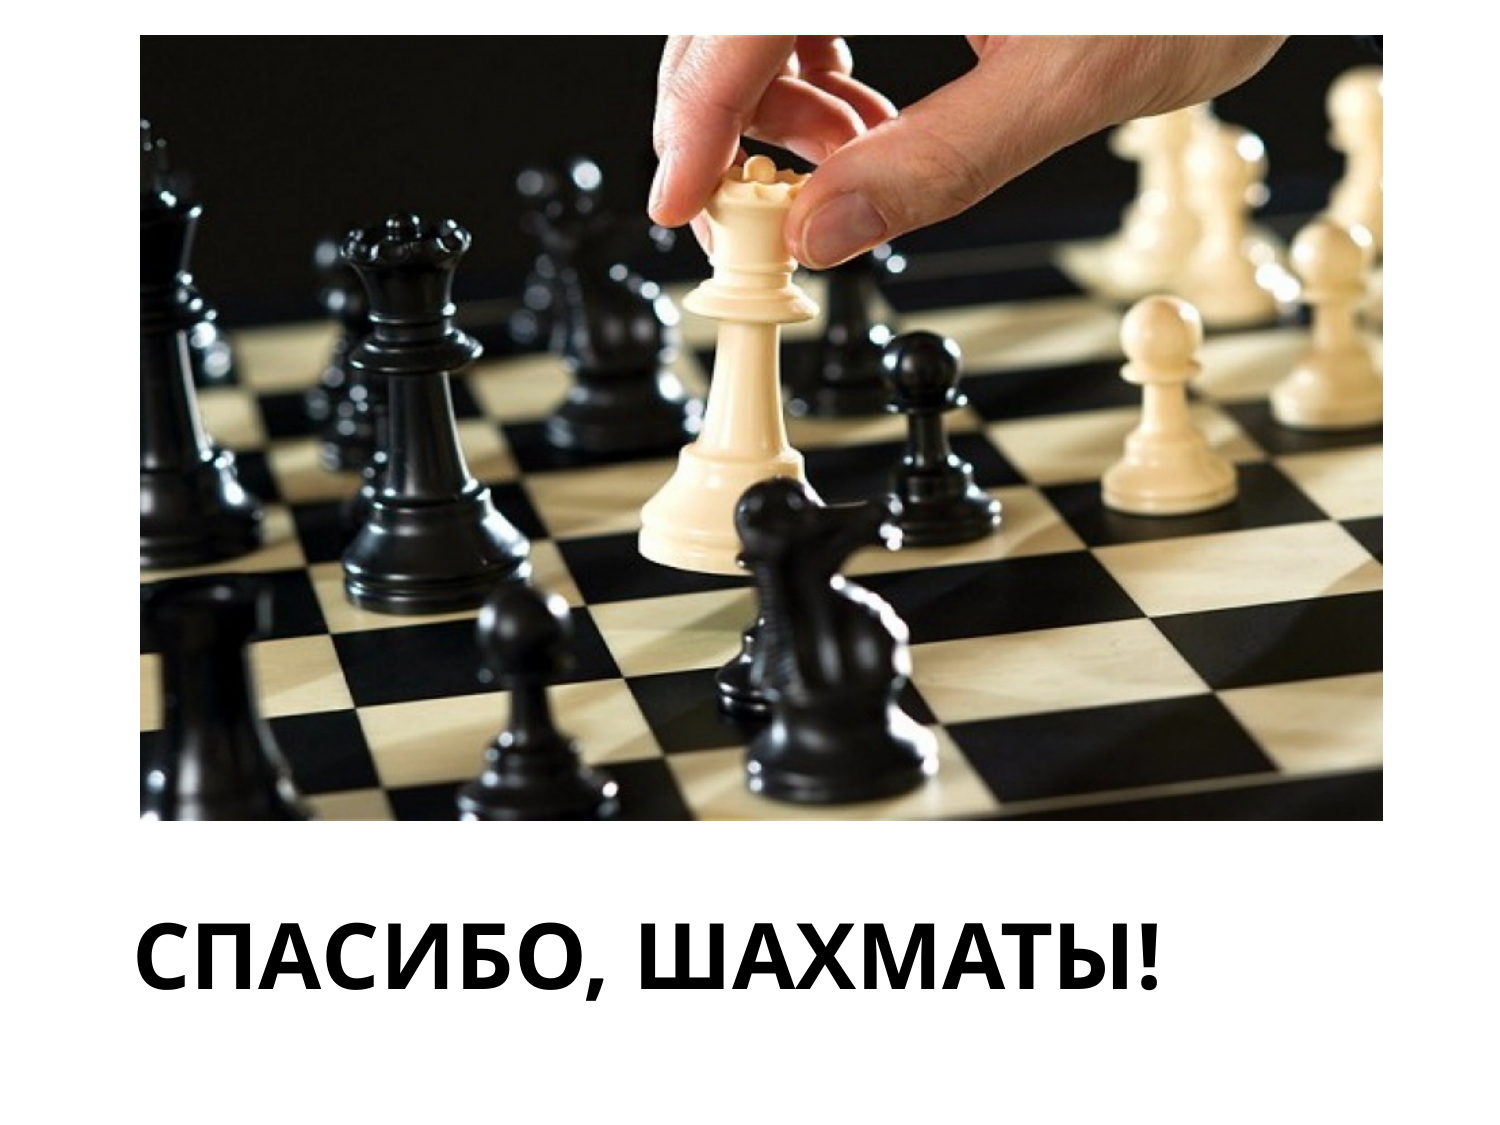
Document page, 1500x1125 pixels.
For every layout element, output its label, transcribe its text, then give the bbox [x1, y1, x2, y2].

title Спасибо, Шахматы! [117, 890, 1393, 1068]
picture [140, 34, 1384, 821]
